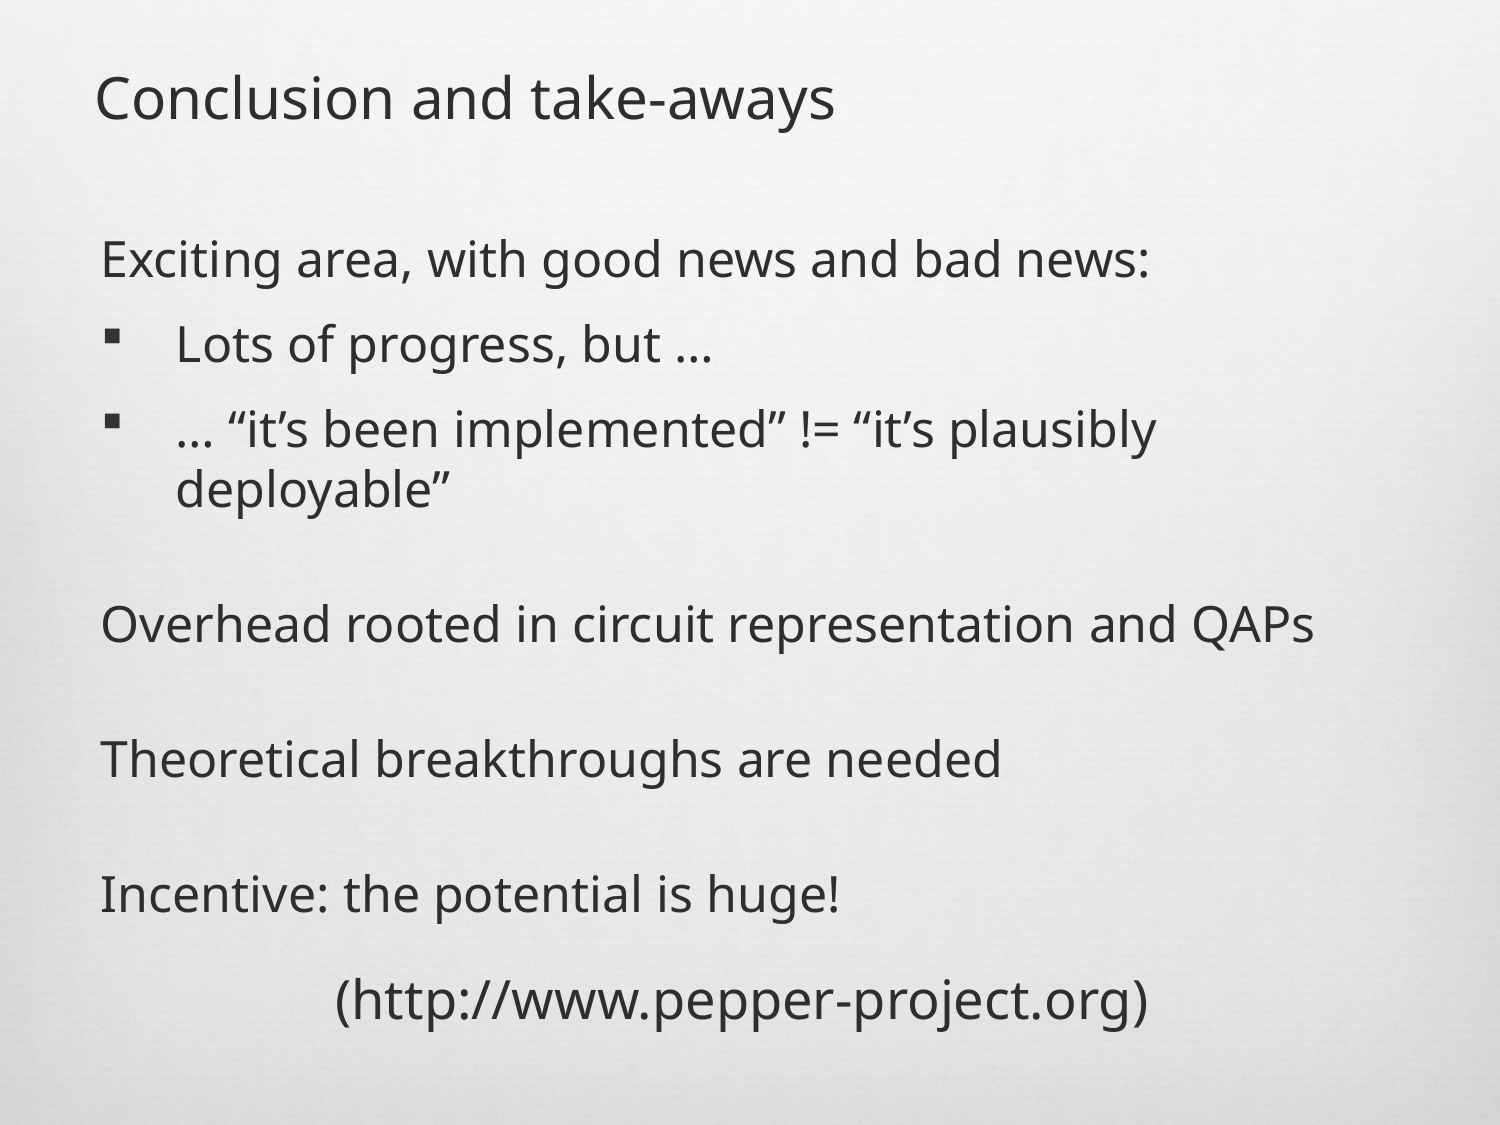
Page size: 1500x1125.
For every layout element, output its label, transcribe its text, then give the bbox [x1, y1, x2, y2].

text_box (http://www.pepper-project.org) [130, 957, 1354, 1079]
text_box Exciting area, with good news and bad news: Lots of progress, but … … “it’s been implemented” != “it’s plausibly deployable” Overhead rooted in circuit representation and QAPs Theoretical breakthroughs are needed Incentive: the potential is huge! [85, 220, 1457, 1040]
list Conclusion and take-aways [79, 53, 1303, 174]
